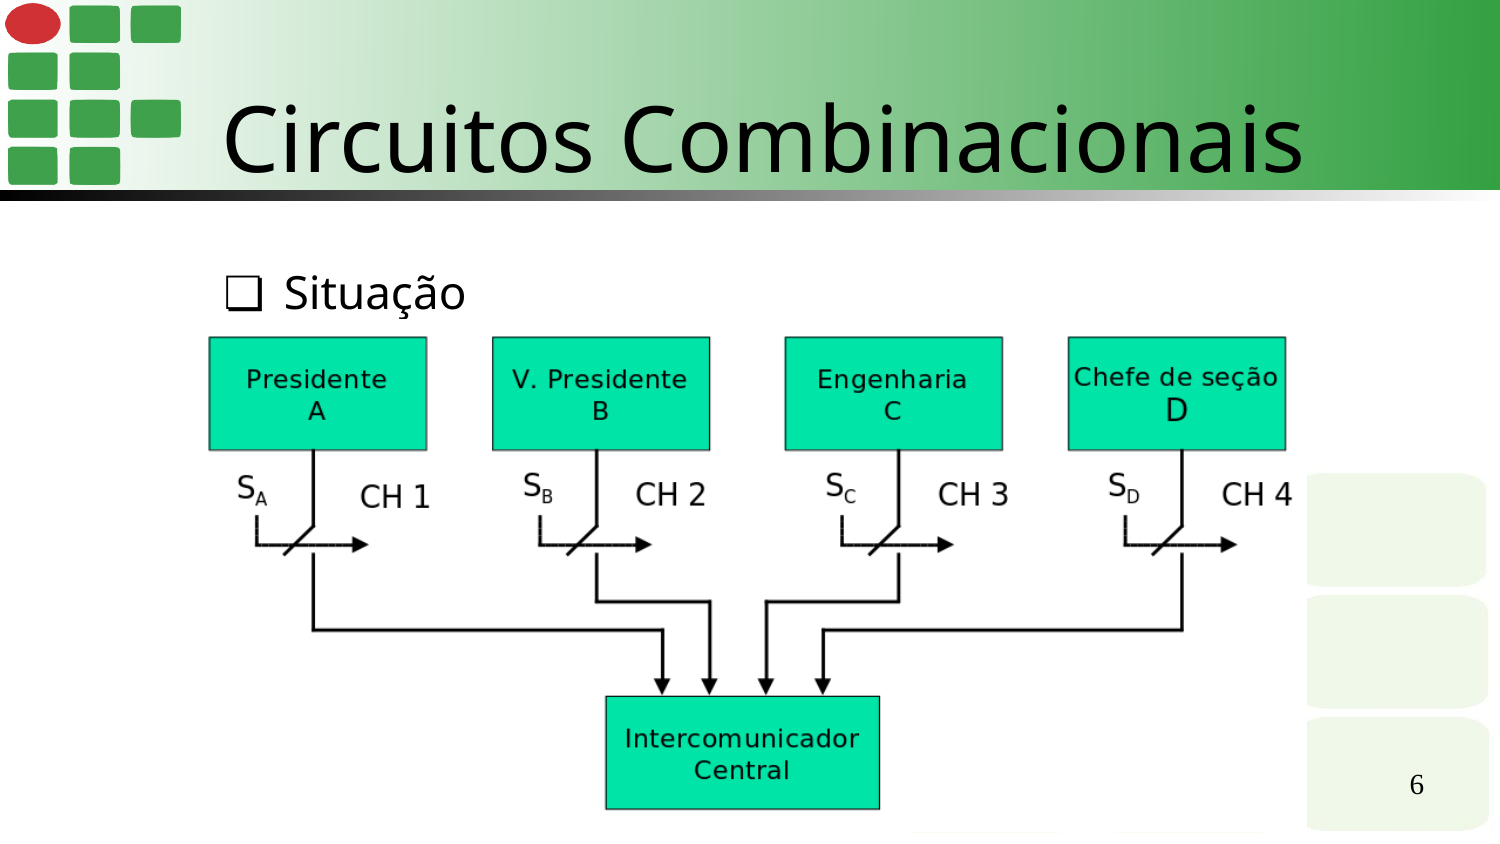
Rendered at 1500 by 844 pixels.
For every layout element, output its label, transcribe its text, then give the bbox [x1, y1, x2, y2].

text_box Situação [193, 248, 1469, 320]
picture [5, 3, 181, 185]
picture [192, 319, 1495, 835]
slide_number ‹#› [1312, 768, 1425, 827]
text_box Circuitos Combinacionais [206, 26, 1468, 207]
